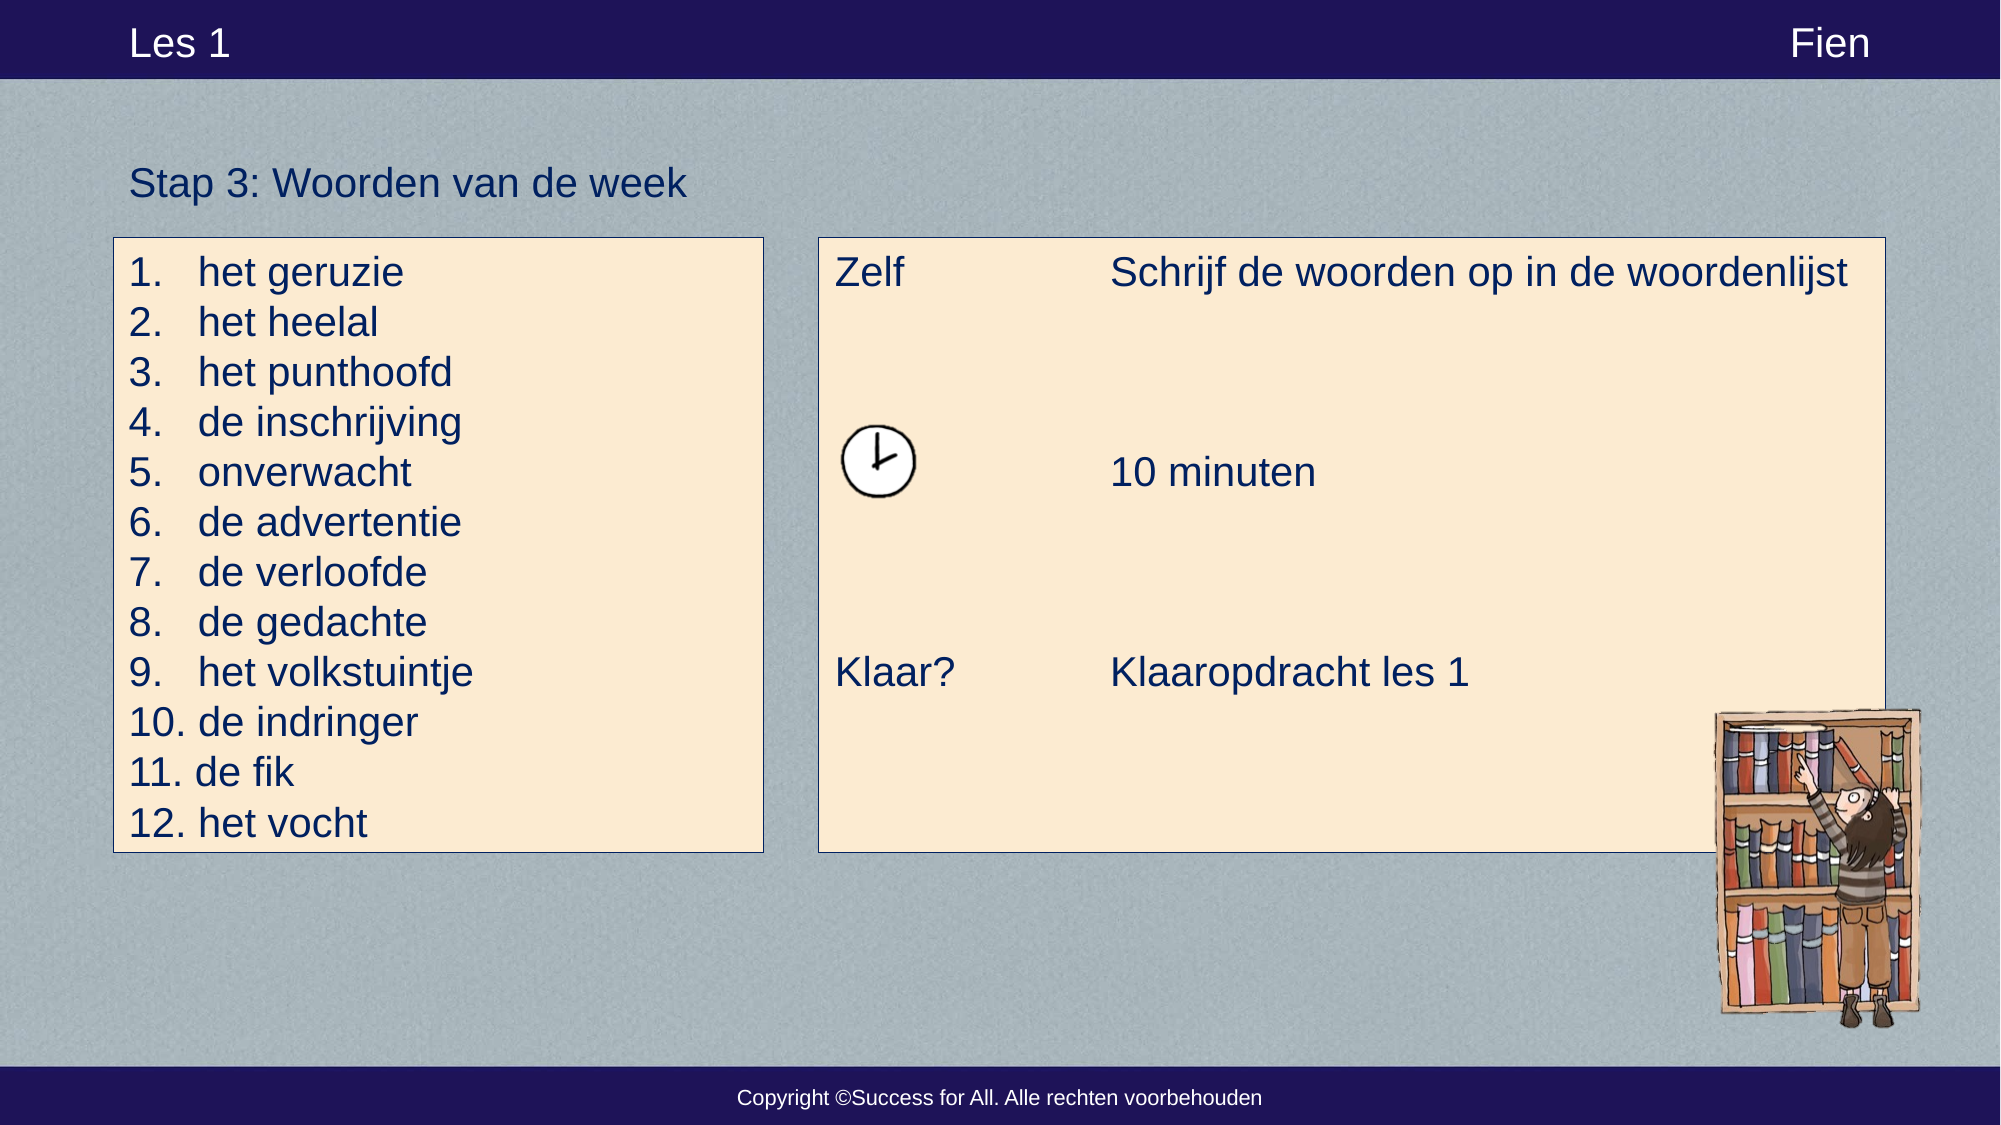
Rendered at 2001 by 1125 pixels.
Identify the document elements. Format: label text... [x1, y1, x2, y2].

picture [0, 0, 2001, 1125]
text_box Zelf Schrijf de woorden op in de woordenlijst 10 minuten Klaar? Klaaropdracht les 1 [818, 237, 1886, 853]
text_box 1. het geruzie 2. het heelal 3. het punthoofd 4. de inschrijving 5. onverwacht 6. de advertentie 7. de verloofde 8. de gedachte 9. het volkstuintje 10. de indringer 11. de fik 12. het vocht [113, 237, 764, 853]
text_box Copyright ©Success for All. Alle rechten voorbehouden [0, 1076, 2000, 1125]
text_box Fien [999, 8, 1886, 73]
text_box Les 1 [114, 8, 354, 73]
text_box Stap 3: Woorden van de week [113, 148, 1635, 214]
